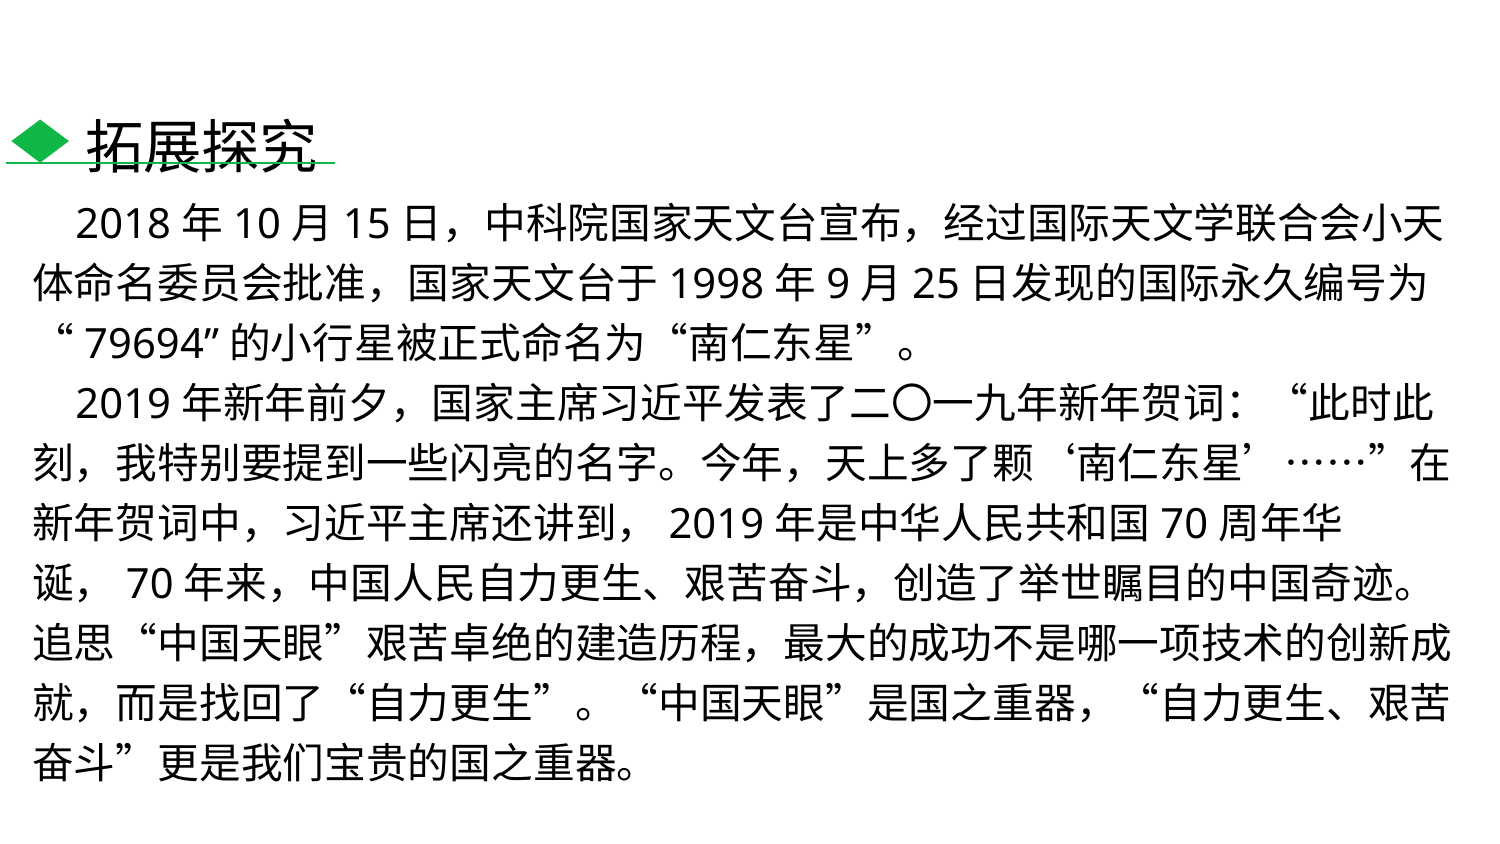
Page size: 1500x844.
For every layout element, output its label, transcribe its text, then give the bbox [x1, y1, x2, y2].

text_box 2018年10月15日，中科院国家天文台宣布，经过国际天文学联合会小天体命名委员会批准，国家天文台于1998年9月25日发现的国际永久编号为“79694”的小行星被正式命名为“南仁东星”。 2019年新年前夕，国家主席习近平发表了二〇一九年新年贺词：“此时此刻，我特别要提到一些闪亮的名字。今年，天上多了颗‘南仁东星’……”在新年贺词中，习近平主席还讲到，2019年是中华人民共和国70周年华诞，70年来，中国人民自力更生、艰苦奋斗，创造了举世瞩目的中国奇迹。追思“中国天眼”艰苦卓绝的建造历程，最大的成功不是哪一项技术的创新成就，而是找回了“自力更生”。“中国天眼”是国之重器，“自力更生、艰苦奋斗”更是我们宝贵的国之重器。 [17, 179, 1483, 795]
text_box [5, 102, 336, 189]
